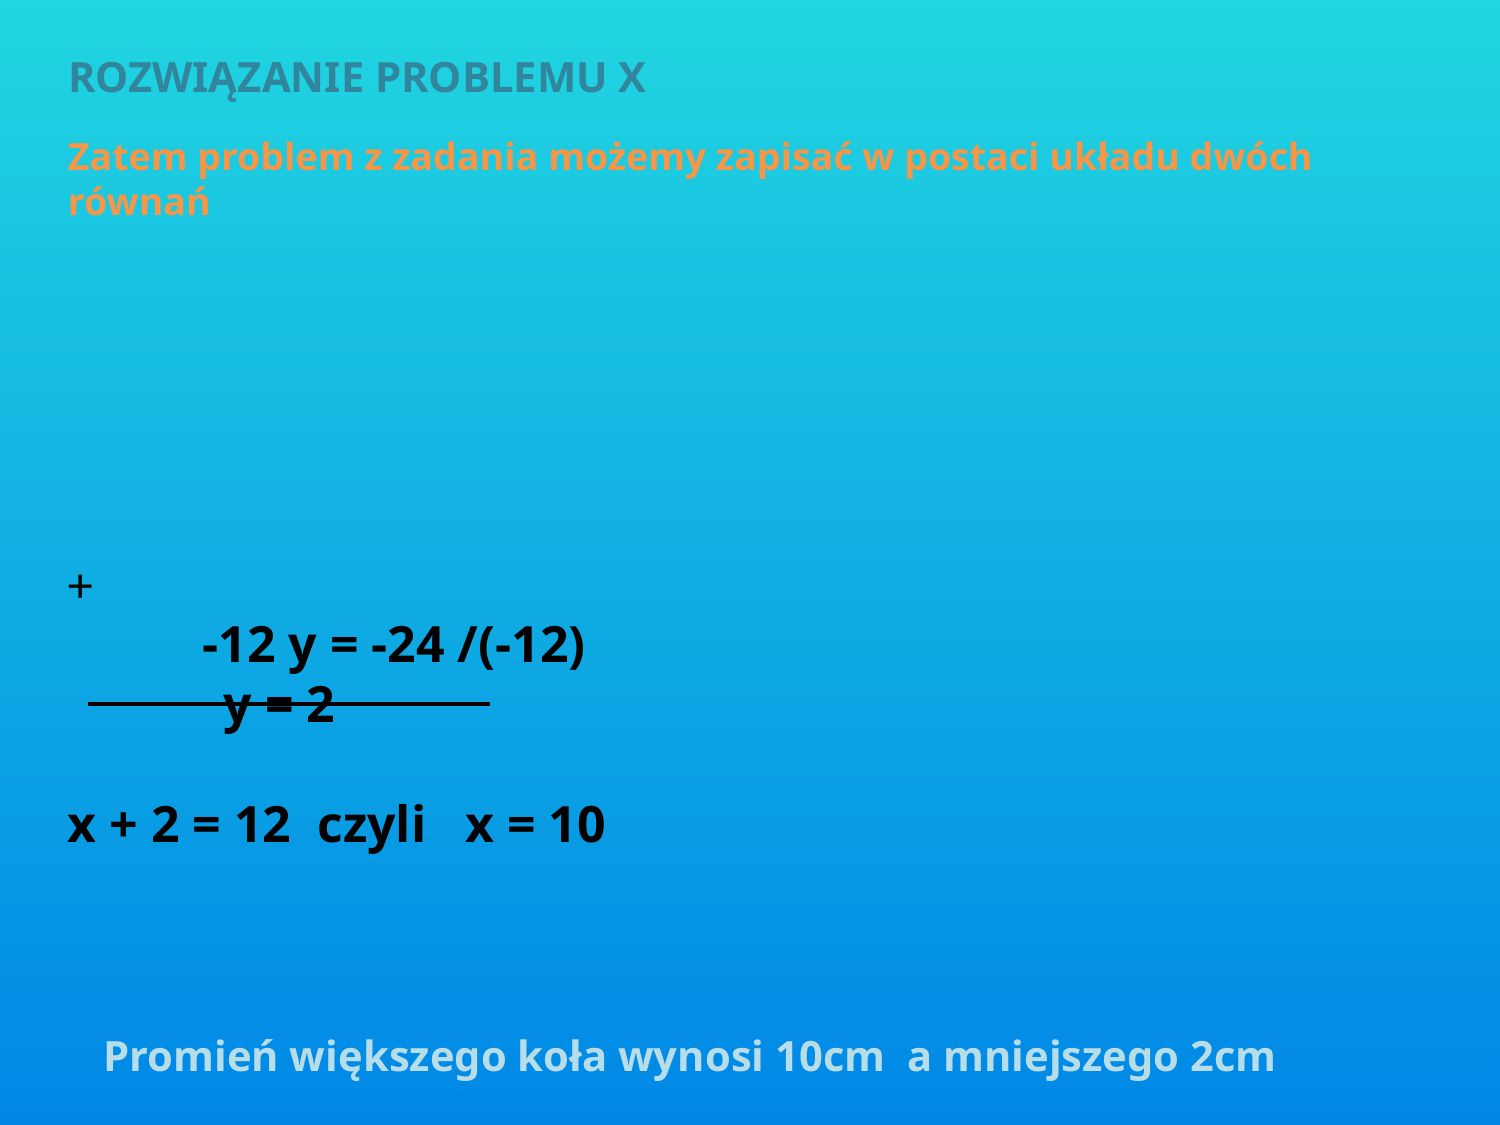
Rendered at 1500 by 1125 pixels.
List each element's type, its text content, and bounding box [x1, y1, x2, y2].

list ROZWIĄZANIE PROBLEMU X [53, 42, 1404, 786]
text_box Promień większego koła wynosi 10cm a mniejszego 2cm [88, 1022, 1447, 1087]
